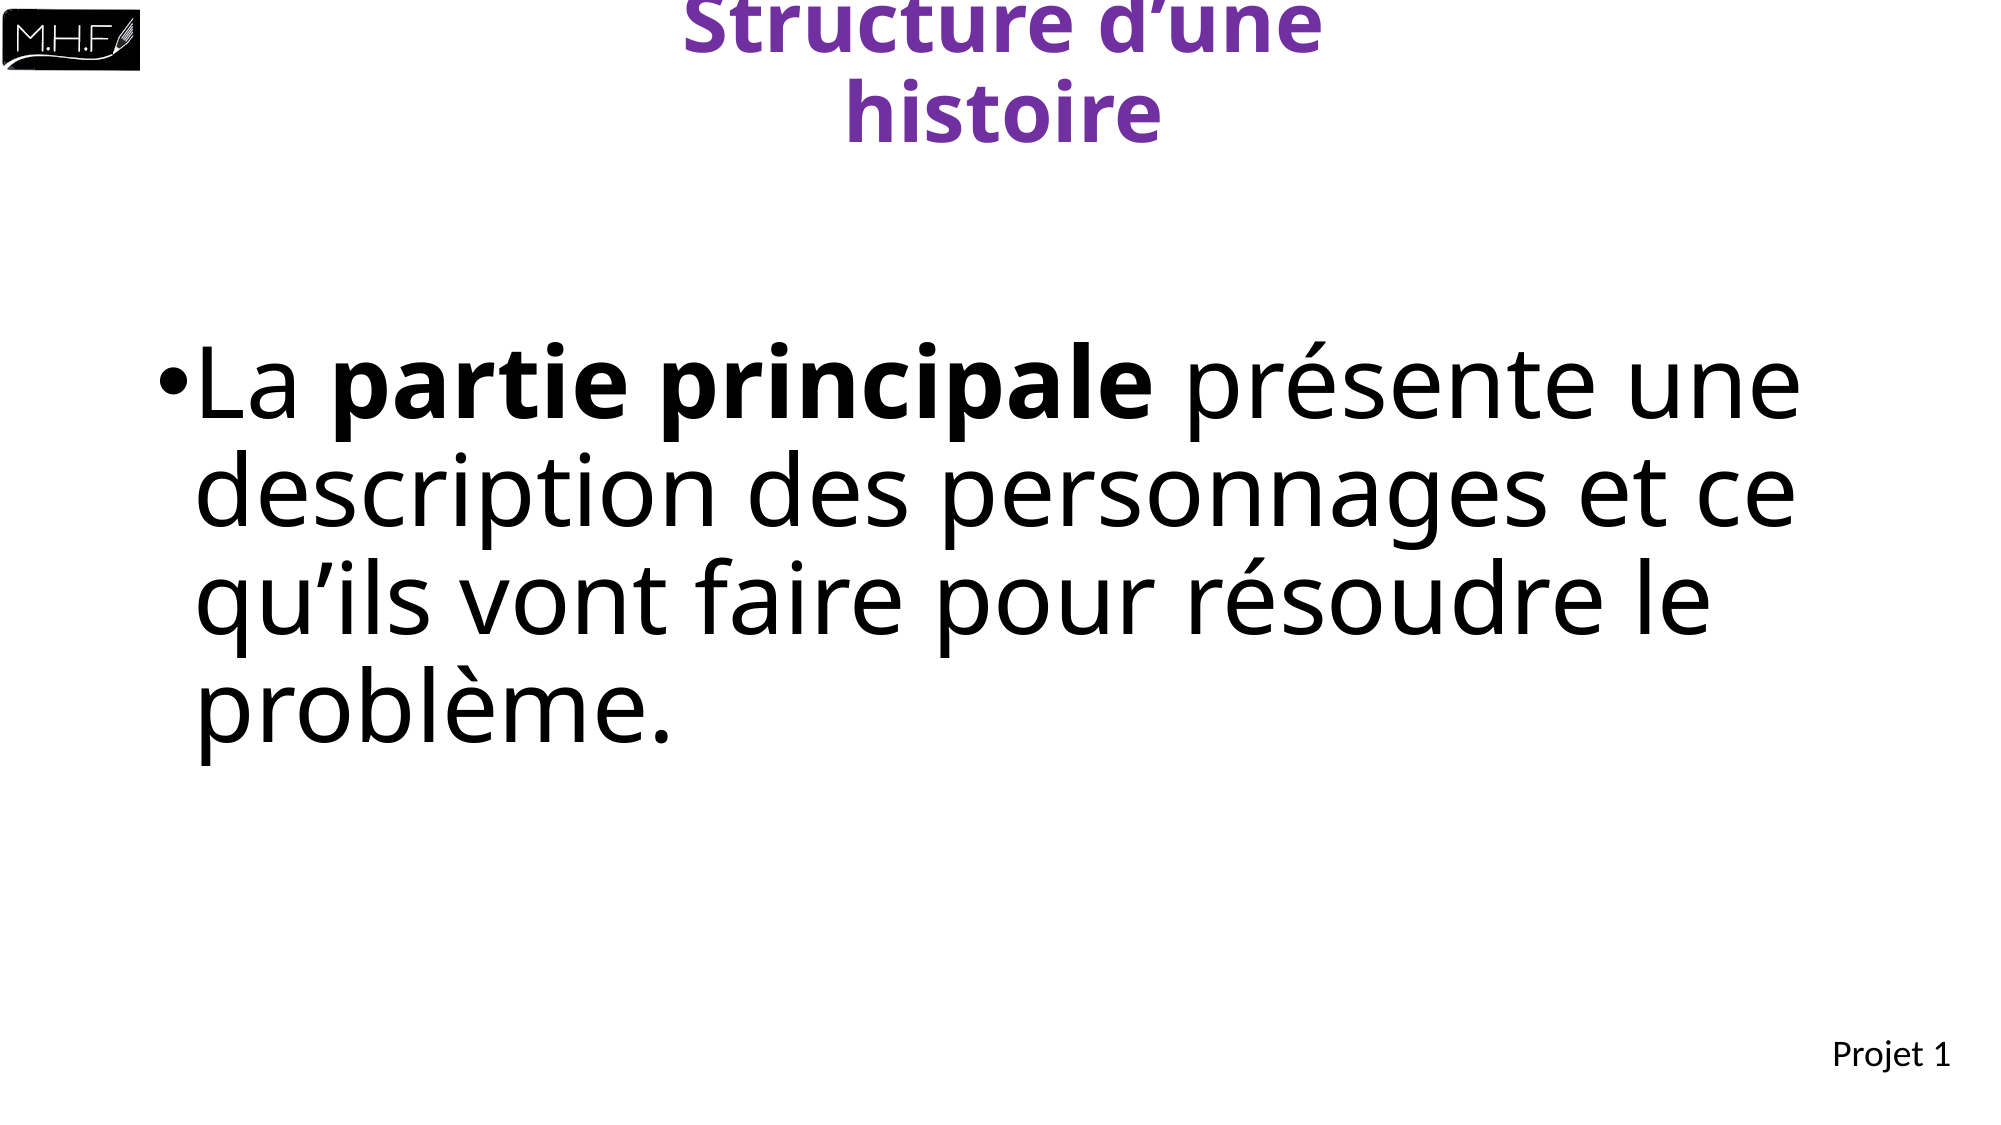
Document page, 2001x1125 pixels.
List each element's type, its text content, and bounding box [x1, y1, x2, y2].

text_box Projet 1 [1362, 1021, 1967, 1082]
title Structure d’une histoire [596, 29, 1412, 112]
list La partie principale présente une description des personnages et ce qu’ils vont faire pour résoudre le problème. [141, 324, 1867, 809]
picture [0, 7, 140, 74]
